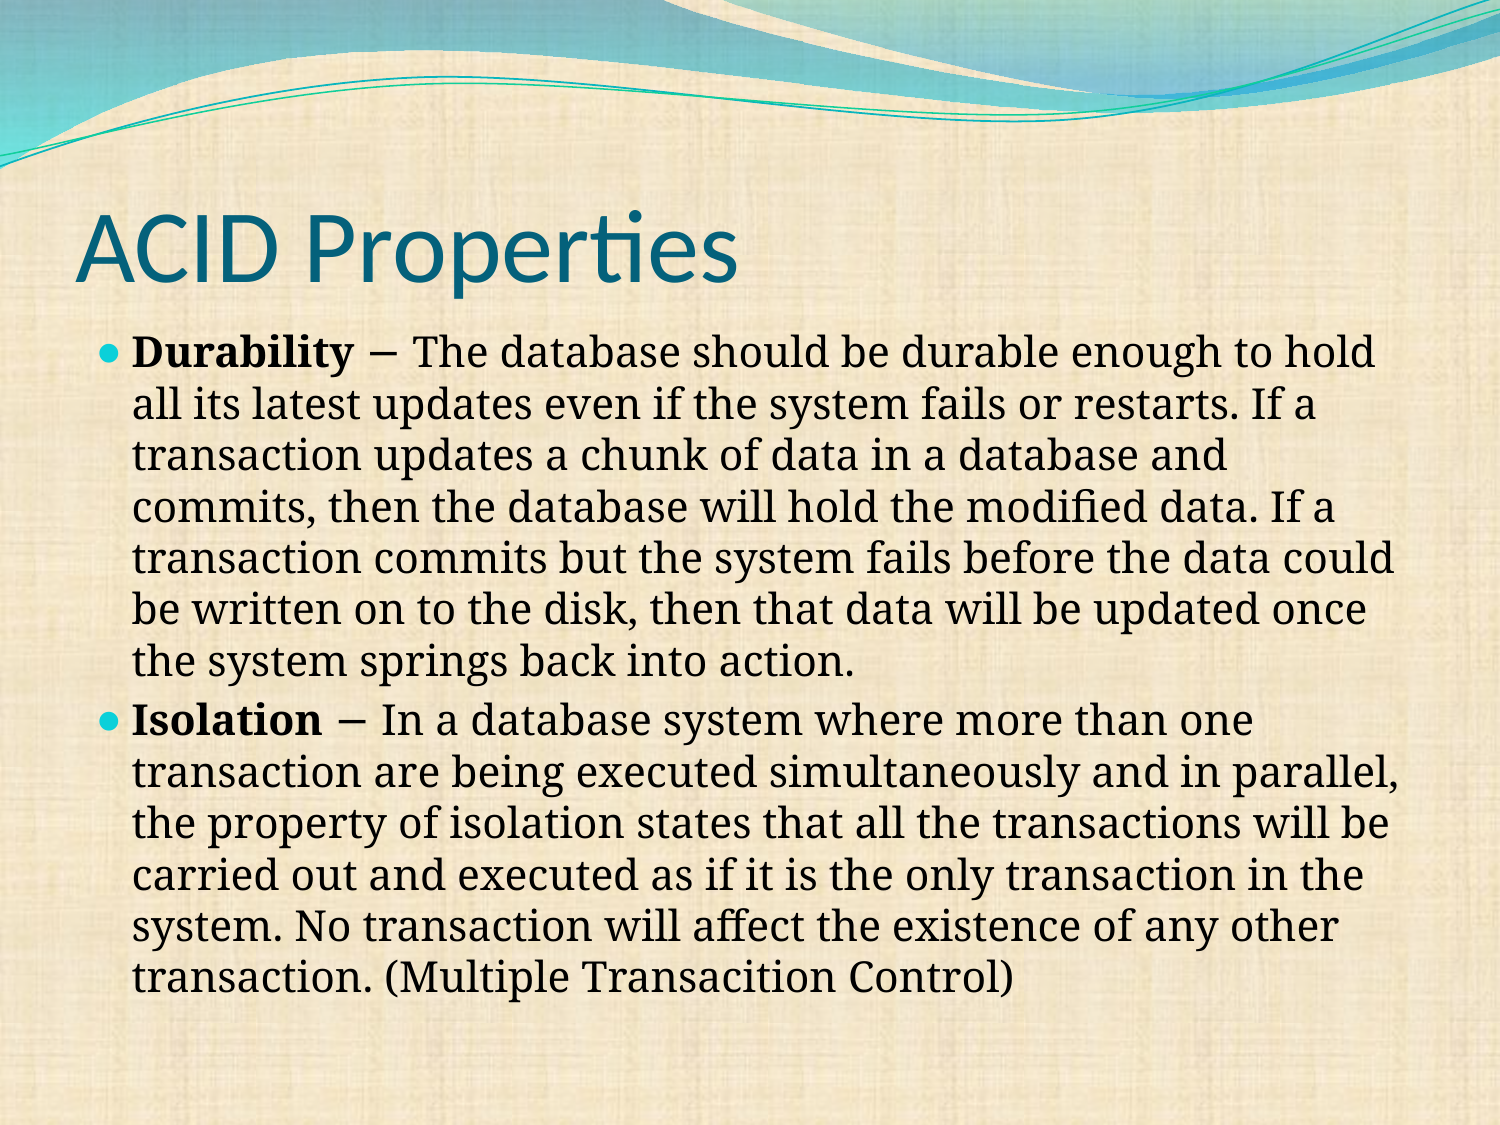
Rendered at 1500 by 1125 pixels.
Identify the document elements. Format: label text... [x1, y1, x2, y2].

list Durability − The database should be durable enough to hold all its latest updates even if the system fails or restarts. If a transaction updates a chunk of data in a database and commits, then the database will hold the modified data. If a transaction commits but the system fails before the data could be written on to the disk, then that data will be updated once the system springs back into action. Isolation − In a database system where more than one transaction are being executed simultaneously and in parallel, the property of isolation states that all the transactions will be carried out and executed as if it is the only transaction in the system. No transaction will affect the existence of any other transaction. (Multiple Transacition Control) [75, 317, 1425, 1038]
title ACID Properties [75, 115, 1425, 303]
